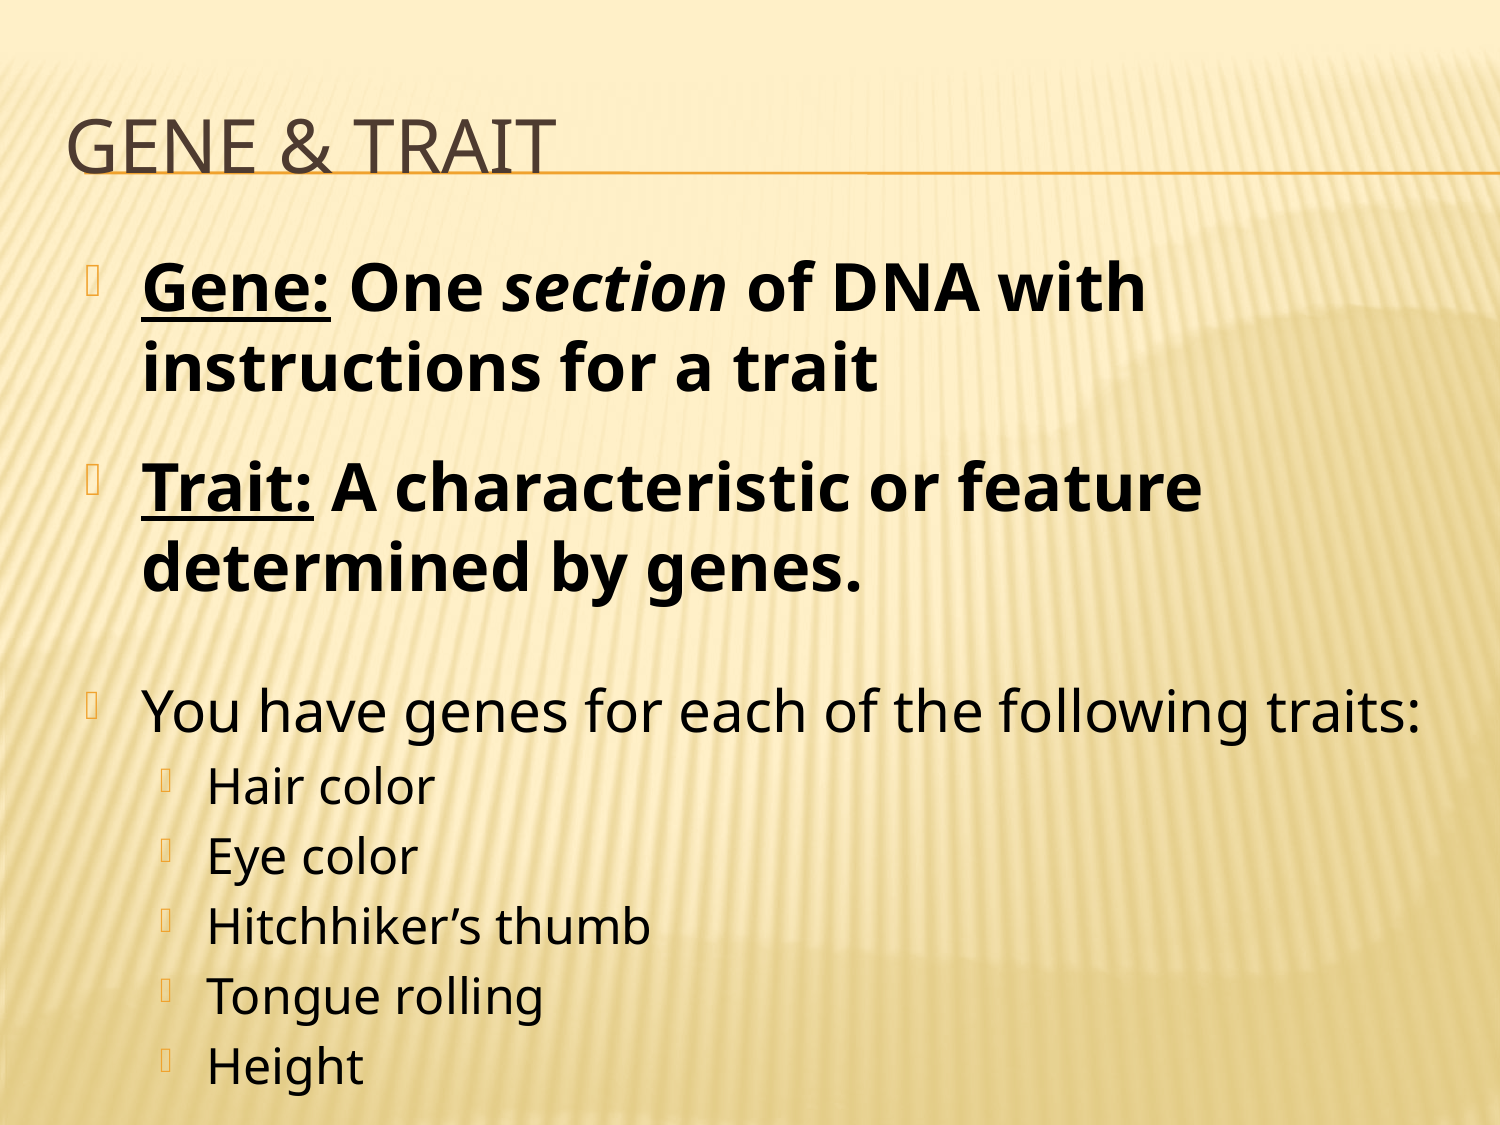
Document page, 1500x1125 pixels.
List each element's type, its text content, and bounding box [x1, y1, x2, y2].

list Gene: One section of DNA with instructions for a trait Trait: A characteristic or feature determined by genes. You have genes for each of the following traits: Hair color Eye color Hitchhiker’s thumb Tongue rolling Height [69, 237, 1495, 1083]
title GENE & trait [50, 75, 1475, 213]
